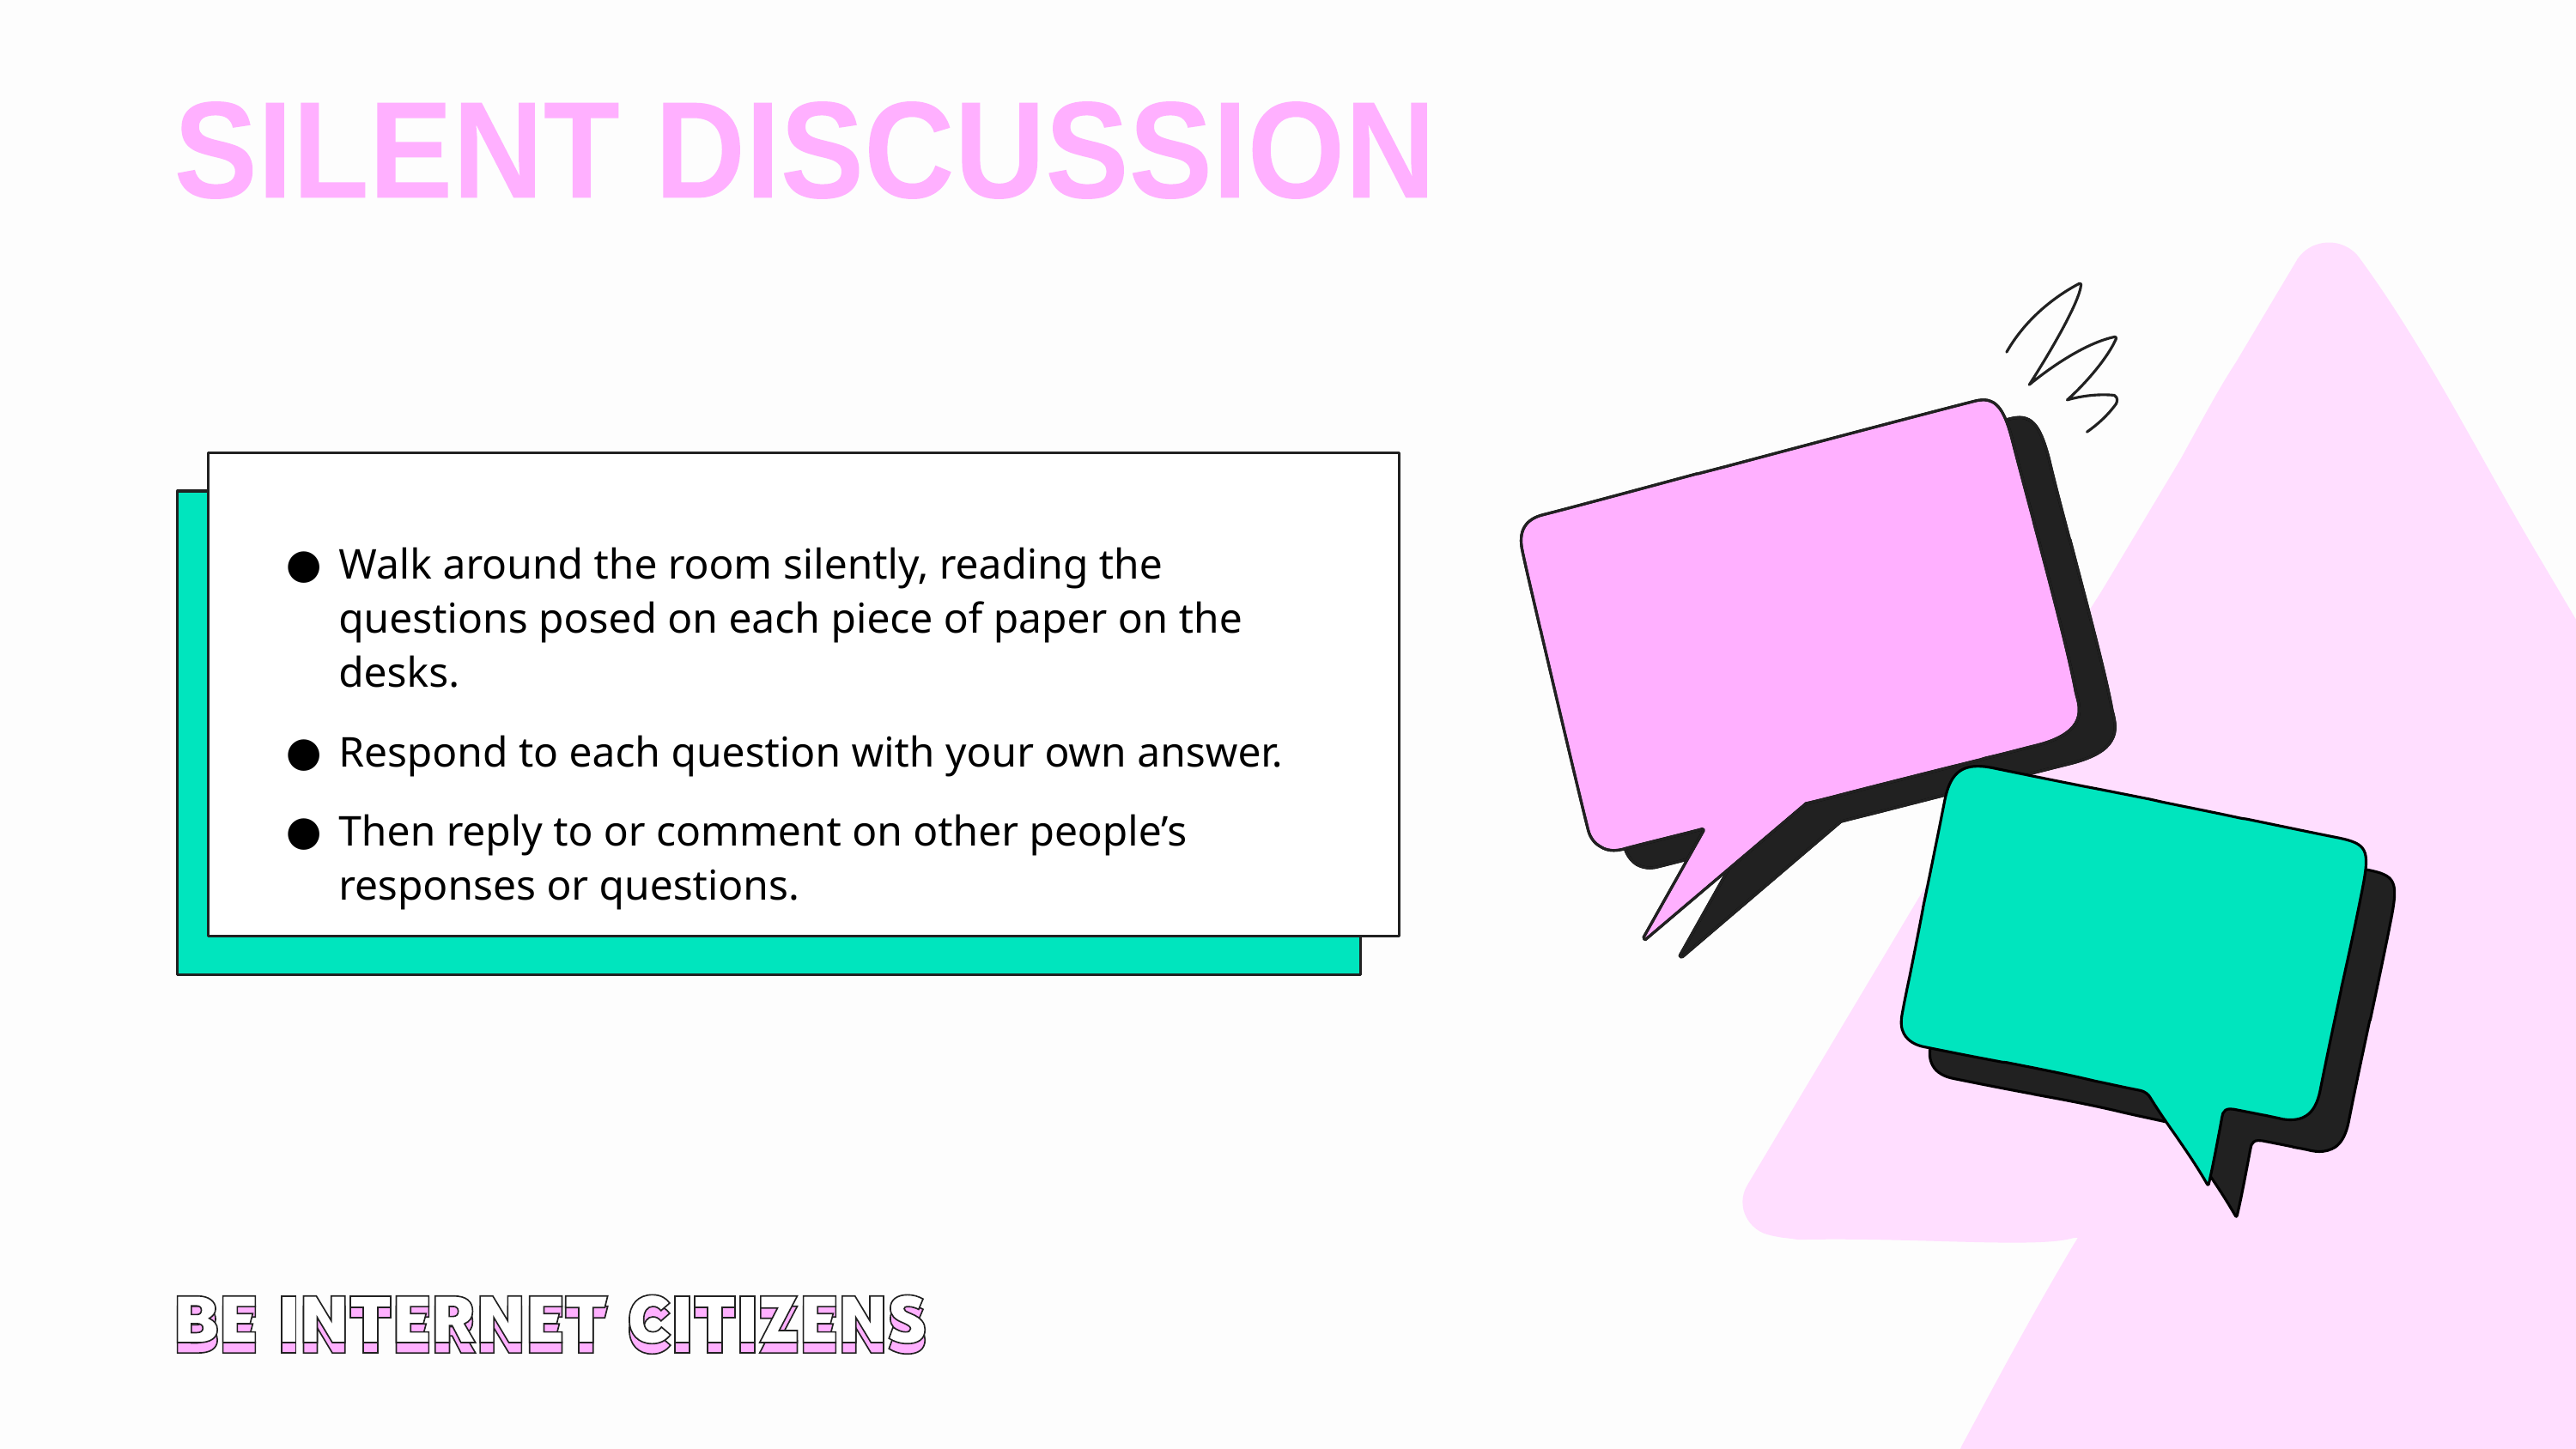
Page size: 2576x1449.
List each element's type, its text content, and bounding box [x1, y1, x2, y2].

text_box Walk around the room silently, reading the questions posed on each piece of paper on the desks. Respond to each question with your own answer. Then reply to or comment on other people’s responses or questions. [261, 519, 1336, 922]
text_box [2211, 870, 2395, 1217]
text_box [1680, 417, 2116, 956]
text_box [177, 490, 1361, 975]
text_box [1742, 242, 2576, 1449]
text_box [1901, 766, 2366, 1185]
text_box [208, 452, 1400, 937]
text_box [1521, 399, 2080, 939]
text_box [1625, 830, 1703, 869]
text_box [1929, 1048, 2166, 1122]
